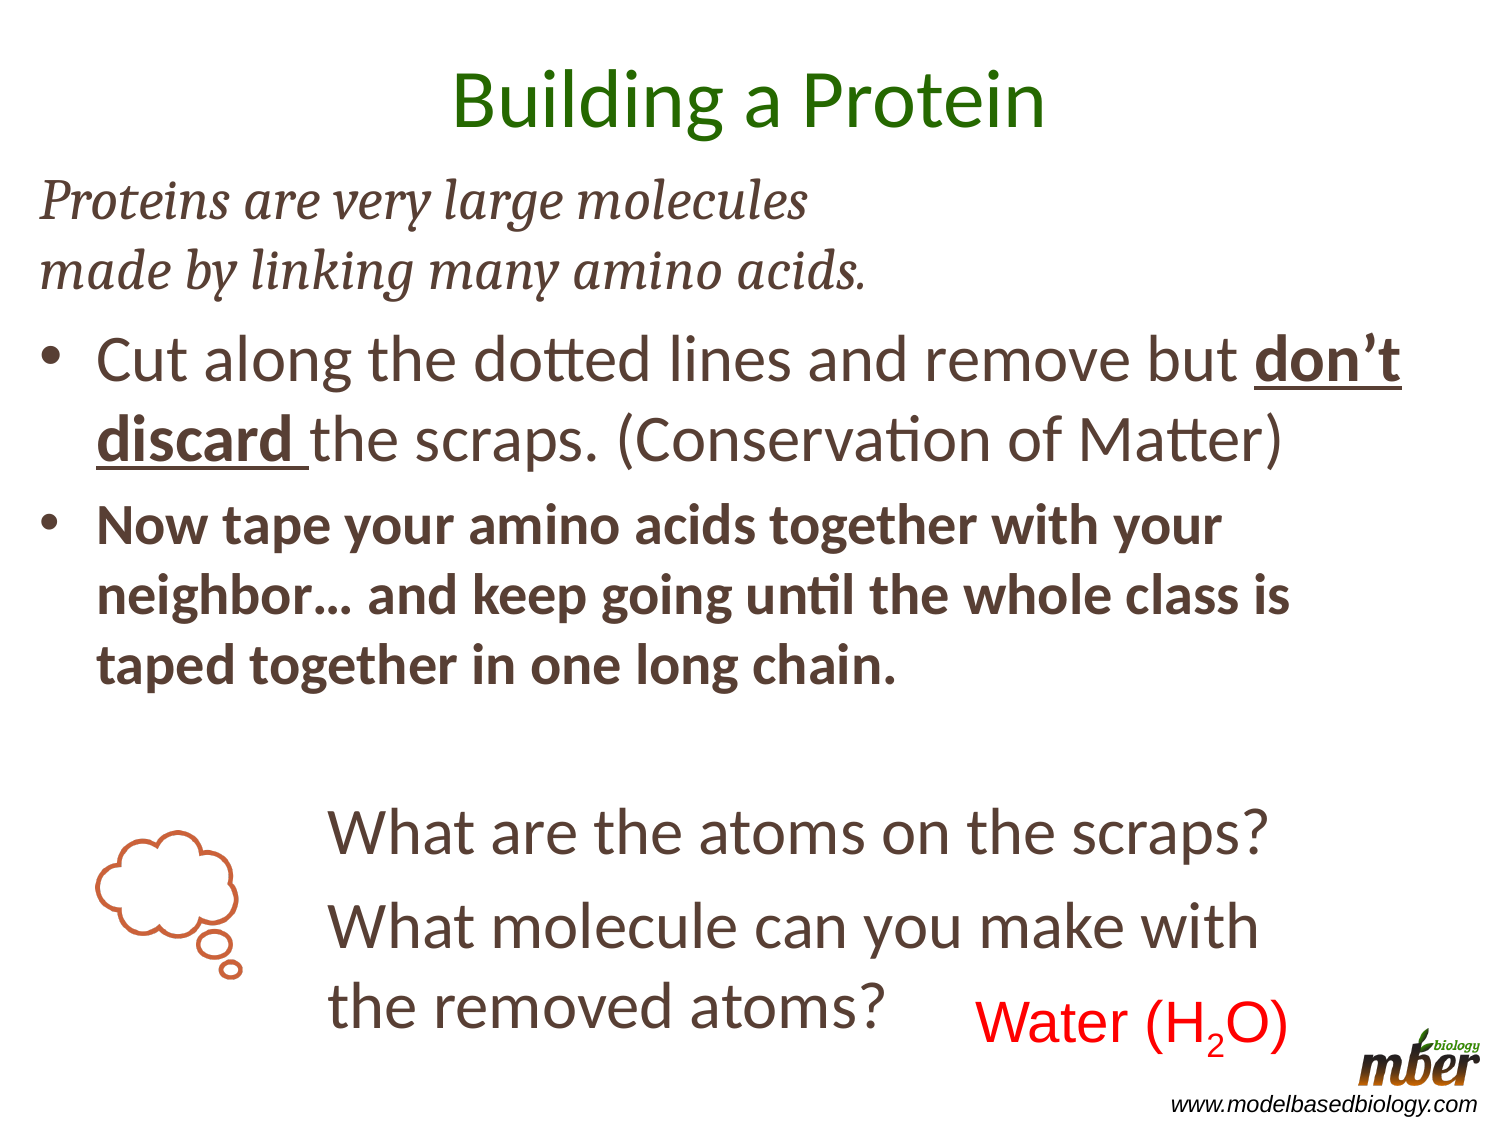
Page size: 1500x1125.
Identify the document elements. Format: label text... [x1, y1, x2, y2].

title Building a Protein [0, 0, 1500, 188]
list Proteins are very large molecules made by linking many amino acids. Cut along the dotted lines and remove but don’t discard the scraps. (Conservation of Matter) Now tape your amino acids together with your neighbor… and keep going until the whole class is taped together in one long chain. [24, 188, 1450, 1058]
picture [1358, 1028, 1480, 1086]
text_box Water (H2O) [960, 976, 1369, 1072]
picture [95, 829, 243, 980]
text_box What are the atoms on the scraps? What molecule can you make with the removed atoms? [312, 780, 1344, 1058]
